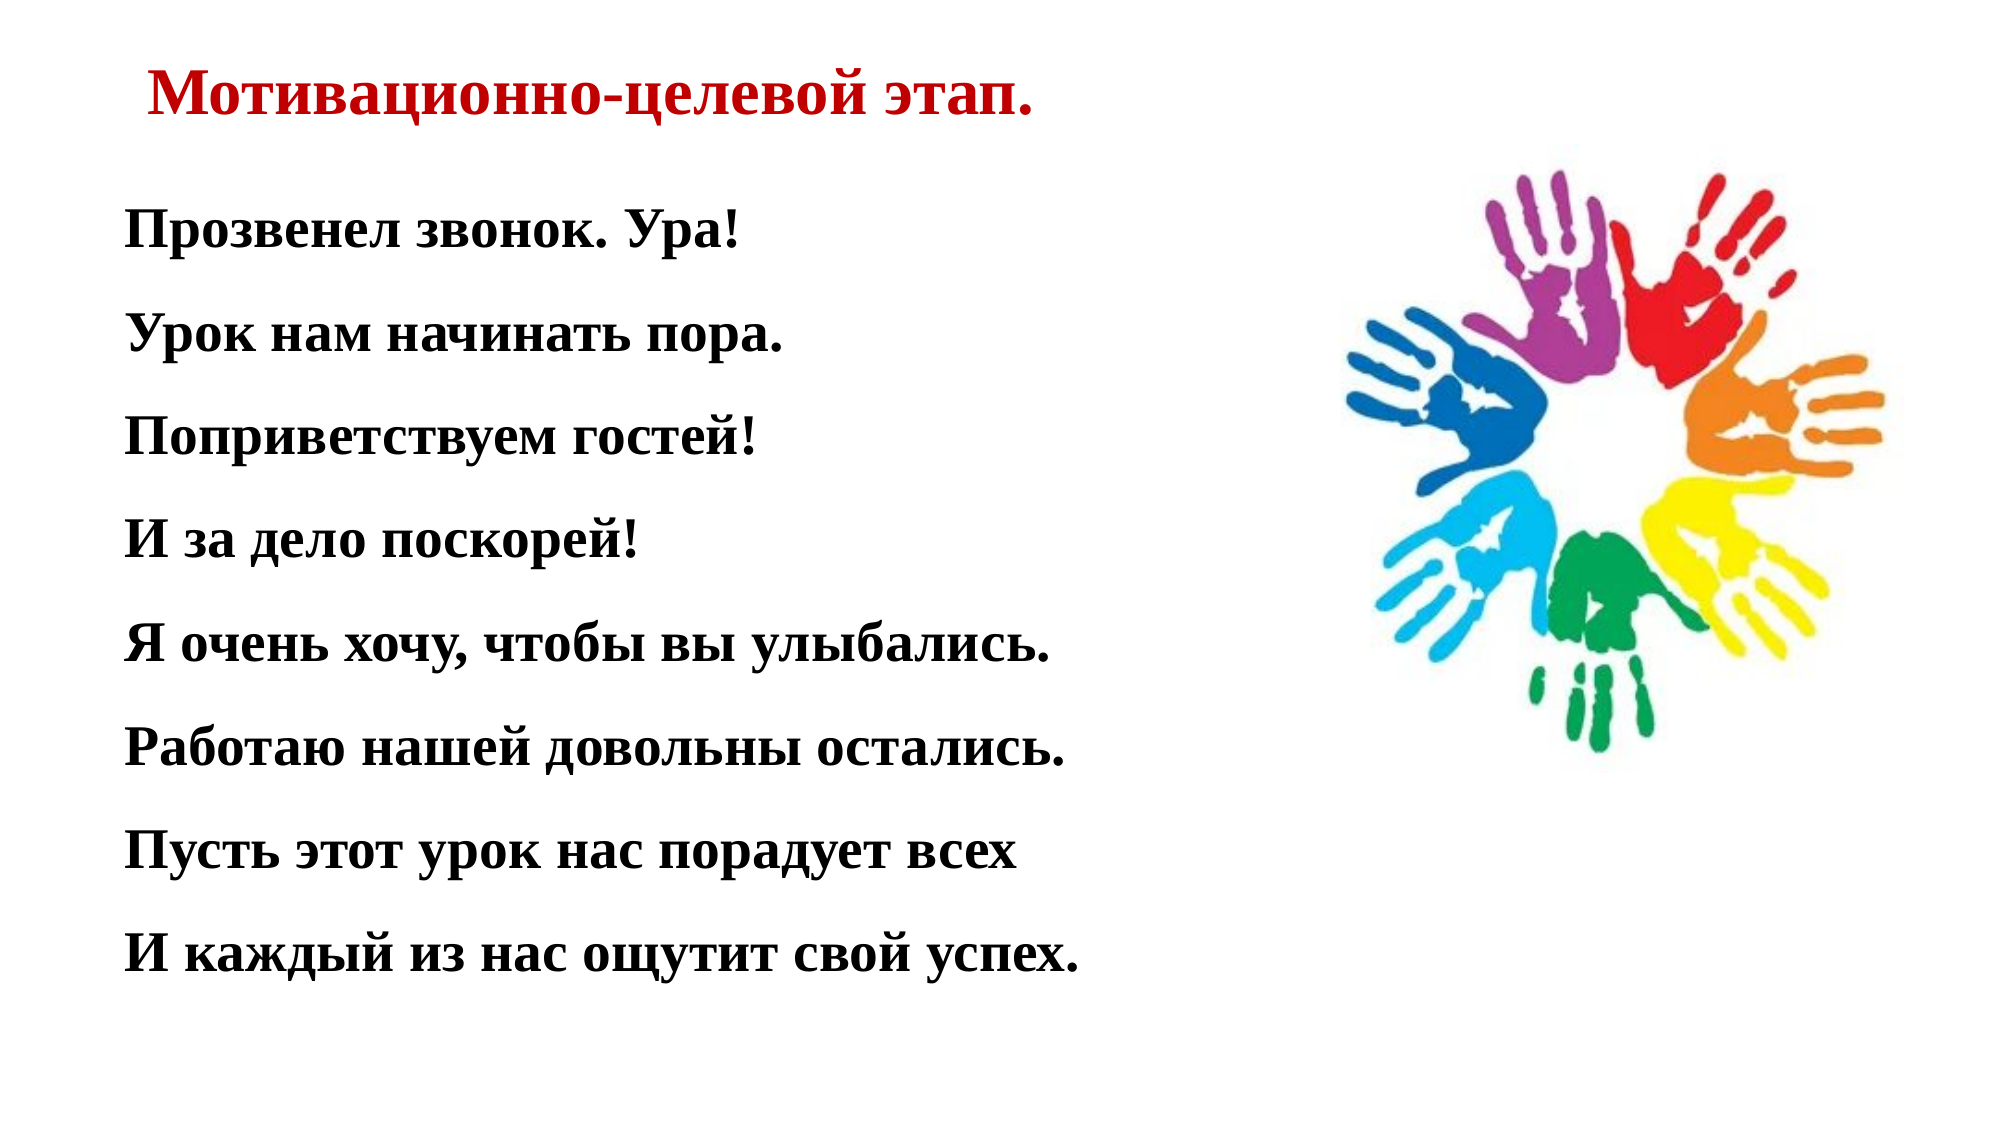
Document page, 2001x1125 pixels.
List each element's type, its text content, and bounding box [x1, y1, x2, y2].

picture [1312, 144, 1905, 773]
list Прозвенел звонок. Ура! Урок нам начинать пора. Поприветствуем гостей! И за дело поскорей! Я очень хочу, чтобы вы улыбались. Работаю нашей довольны остались. Пусть этот урок нас порадует всех И каждый из нас ощутит свой успех. [74, 177, 1888, 999]
title Мотивационно-целевой этап. [132, 42, 1888, 145]
